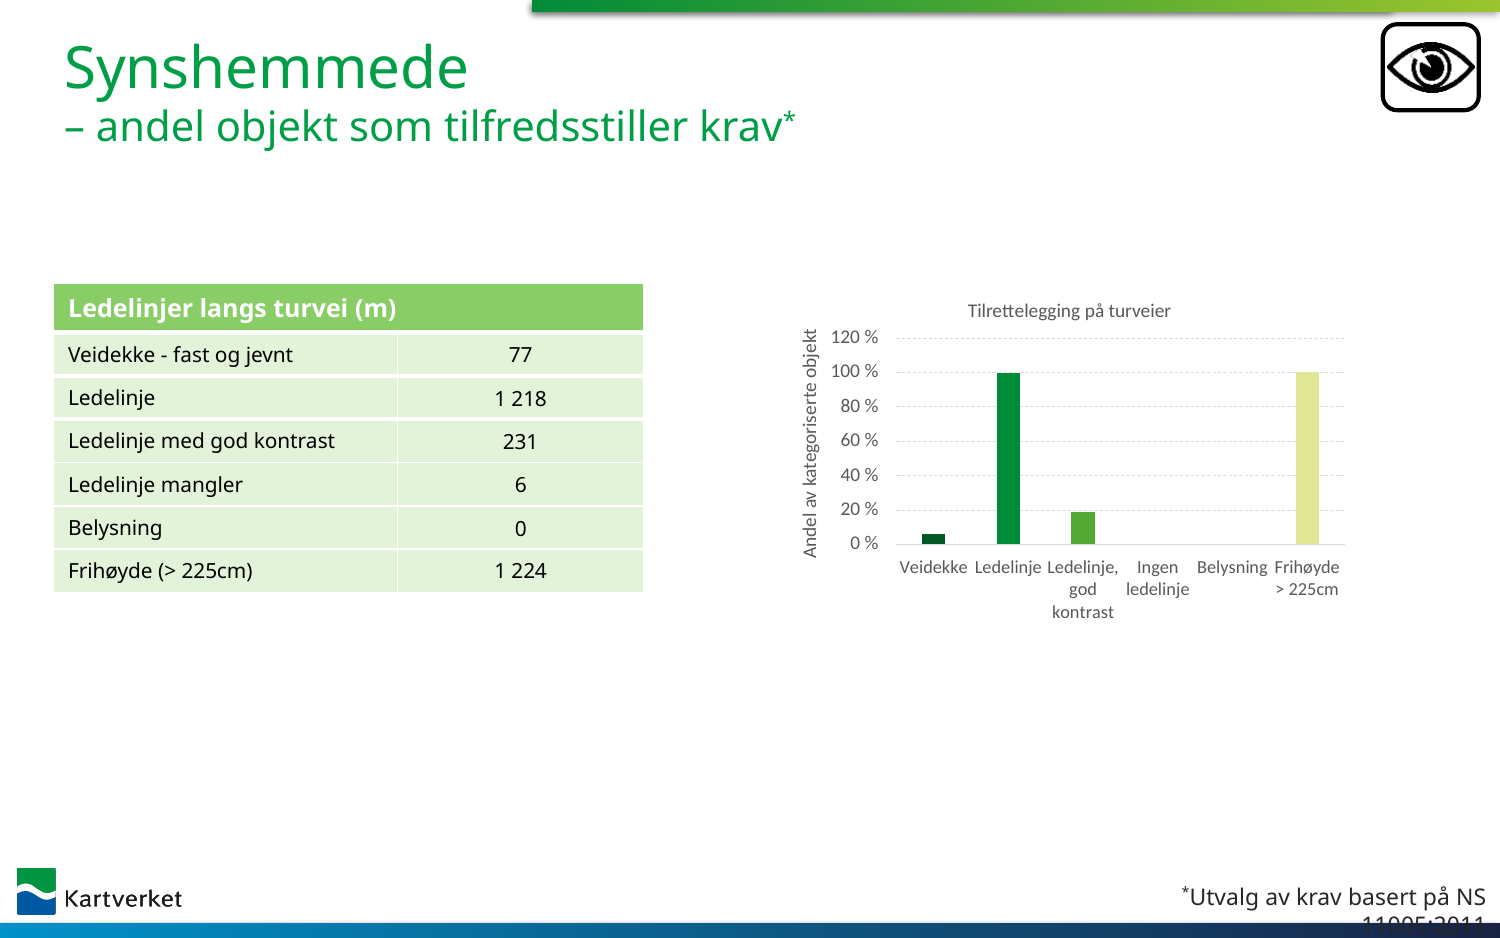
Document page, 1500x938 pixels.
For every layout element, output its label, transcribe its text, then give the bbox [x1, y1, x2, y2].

text_box Synshemmede – andel objekt som tilfredsstiller krav* [49, 24, 1431, 158]
table_cell 1 218 [398, 378, 643, 417]
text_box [1382, 24, 1480, 111]
table_cell Veidekke - fast og jevnt [54, 335, 397, 374]
table_cell Frihøyde (> 225cm) [54, 550, 397, 592]
table_cell 0 [398, 507, 643, 548]
table_cell 1 224 [398, 550, 643, 592]
table_cell Belysning [54, 507, 397, 548]
table_cell Ledelinje [54, 378, 397, 417]
table_cell 231 [398, 421, 643, 462]
table_cell 6 [398, 463, 643, 505]
table_cell Ledelinje mangler [54, 463, 397, 505]
table_header Ledelinjer langs turvei (m) [54, 284, 643, 330]
picture [791, 291, 1348, 630]
table_cell 77 [398, 335, 643, 374]
table_cell Ledelinje med god kontrast [54, 421, 397, 462]
text_box *Utvalg av krav basert på NS 11005:2011 [1068, 873, 1500, 938]
